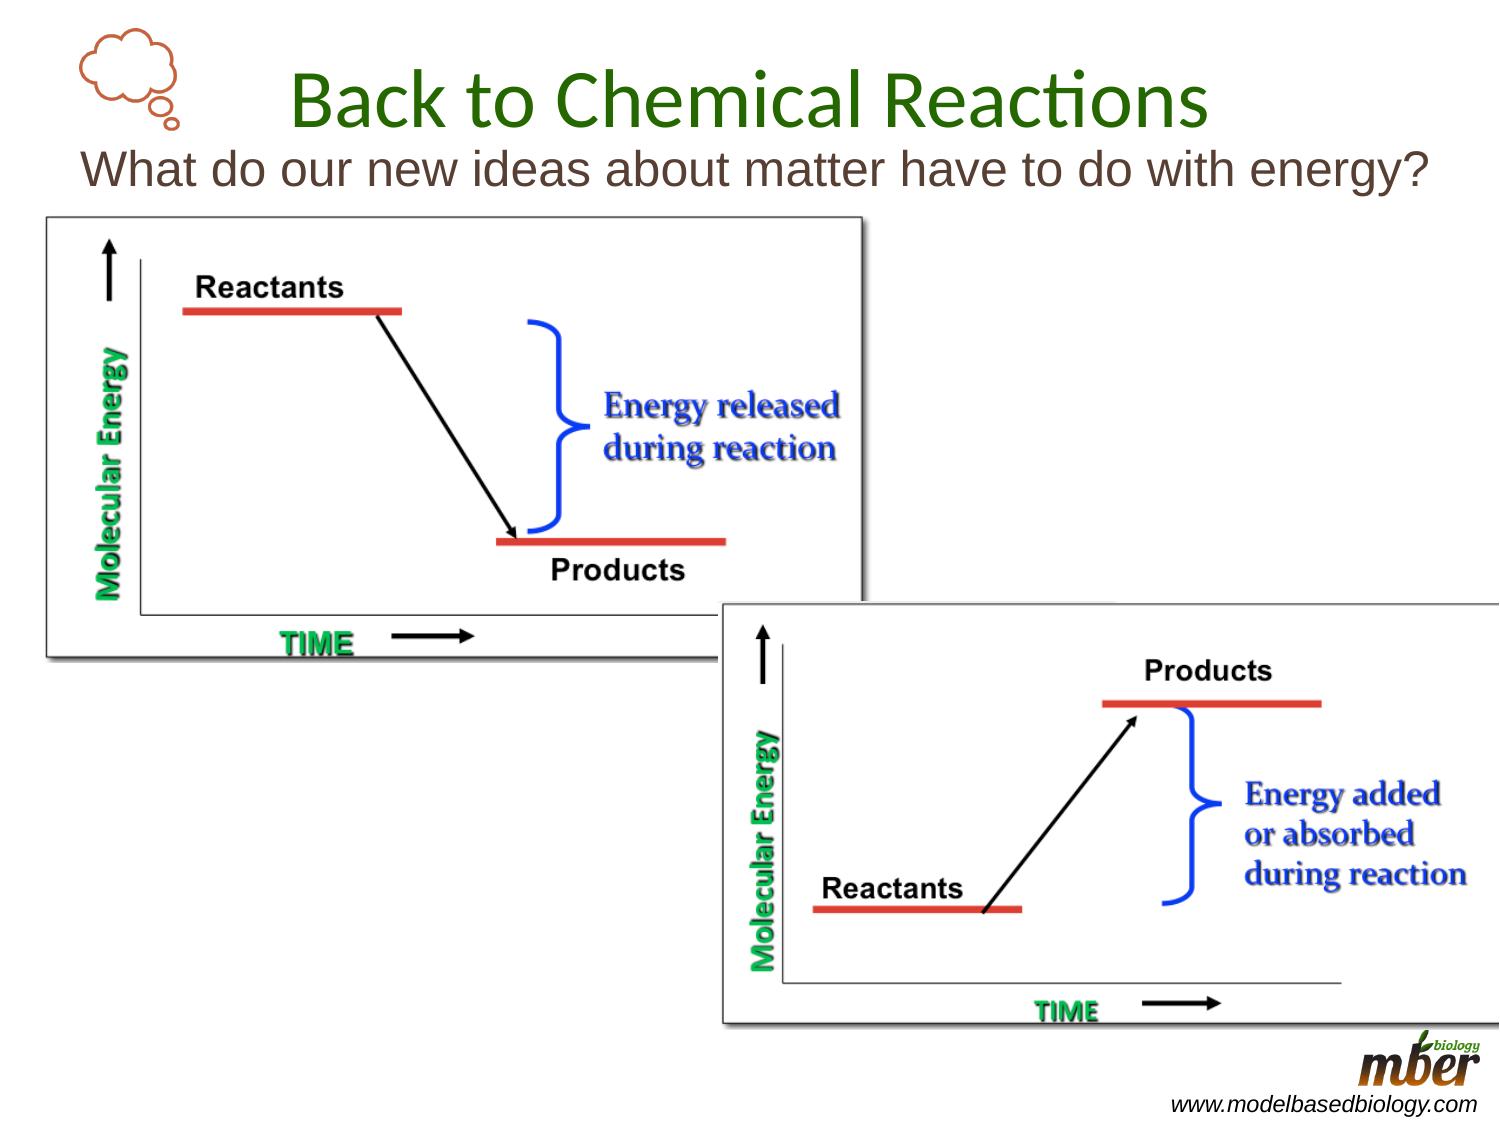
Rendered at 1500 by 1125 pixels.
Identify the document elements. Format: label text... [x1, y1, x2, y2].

picture [39, 213, 1500, 1086]
text_box What do our new ideas about matter have to do with energy? [51, 128, 1460, 255]
picture [79, 28, 180, 131]
title Back to Chemical Reactions [0, 0, 1500, 188]
